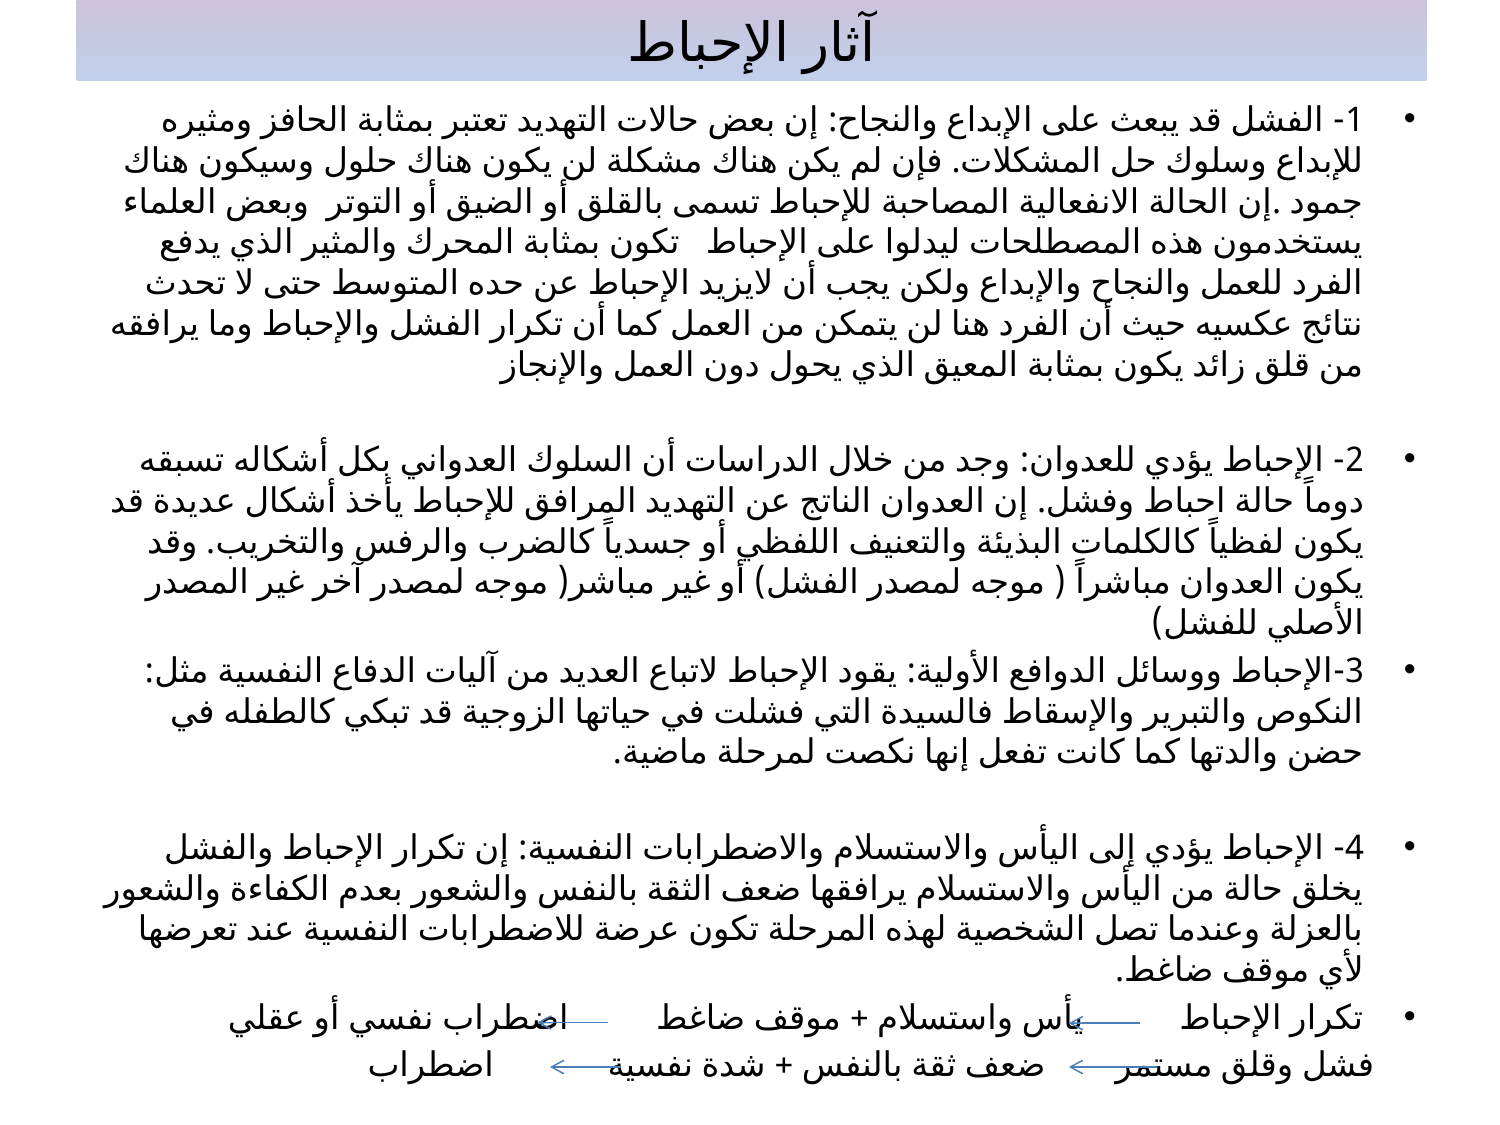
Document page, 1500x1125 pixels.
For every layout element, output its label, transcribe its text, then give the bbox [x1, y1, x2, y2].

title آثار الإحباط [76, 0, 1427, 81]
list 1- الفشل قد يبعث على الإبداع والنجاح: إن بعض حالات التهديد تعتبر بمثابة الحافز ومثيره للإبداع وسلوك حل المشكلات. فإن لم يكن هناك مشكلة لن يكون هناك حلول وسيكون هناك جمود .إن الحالة الانفعالية المصاحبة للإحباط تسمى بالقلق أو الضيق أو التوتر وبعض العلماء يستخدمون هذه المصطلحات ليدلوا على الإحباط تكون بمثابة المحرك والمثير الذي يدفع الفرد للعمل والنجاح والإبداع ولكن يجب أن لايزيد الإحباط عن حده المتوسط حتى لا تحدث نتائج عكسيه حيث أن الفرد هنا لن يتمكن من العمل كما أن تكرار الفشل والإحباط وما يرافقه من قلق زائد يكون بمثابة المعيق الذي يحول دون العمل والإنجاز 2- الإحباط يؤدي للعدوان: وجد من خلال الدراسات أن السلوك العدواني بكل أشكاله تسبقه دوماً حالة احباط وفشل. إن العدوان الناتج عن التهديد المرافق للإحباط يأخذ أشكال عديدة قد يكون لفظياً كالكلمات البذيئة والتعنيف اللفظي أو جسدياً كالضرب والرفس والتخريب. وقد يكون العدوان مباشراً ( موجه لمصدر الفشل) أو غير مباشر( موجه لمصدر آخر غير المصدر الأصلي للفشل) 3-الإحباط ووسائل الدوافع الأولية: يقود الإحباط لاتباع العديد من آليات الدفاع النفسية مثل: النكوص والتبرير والإسقاط فالسيدة التي فشلت في حياتها الزوجية قد تبكي كالطفله في حضن والدتها كما كانت تفعل إنها نكصت لمرحلة ماضية. 4- الإحباط يؤدي إلى اليأس والاستسلام والاضطرابات النفسية: إن تكرار الإحباط والفشل يخلق حالة من اليأس والاستسلام يرافقها ضعف الثقة بالنفس والشعور بعدم الكفاءة والشعور بالعزلة وعندما تصل الشخصية لهذه المرحلة تكون عرضة للاضطرابات النفسية عند تعرضها لأي موقف ضاغط. تكرار الإحباط يأس واستسلام + موقف ضاغط اضطراب نفسي أو عقلي فشل وقلق مستمر ضعف ثقة بالنفس + شدة نفسية اضطراب [75, 90, 1425, 1106]
